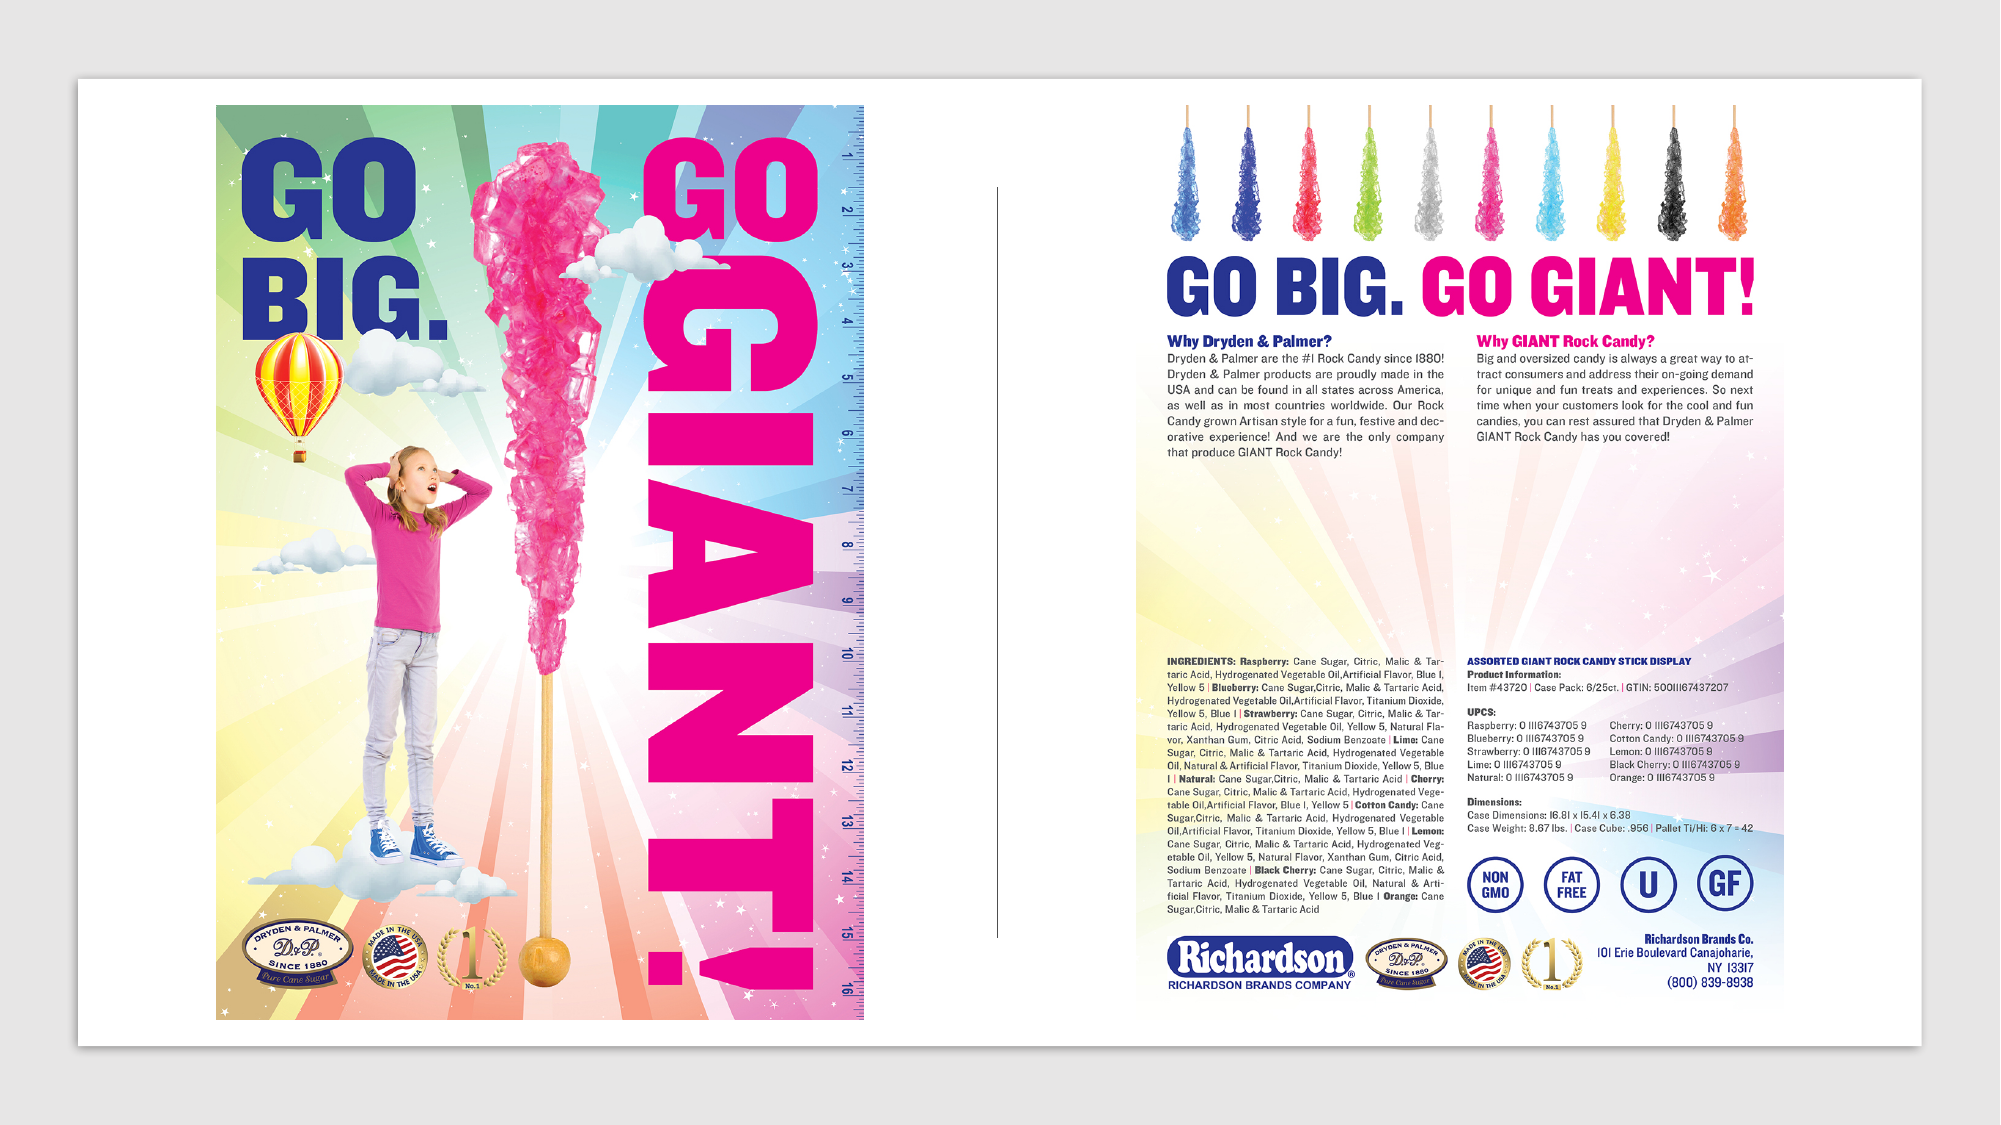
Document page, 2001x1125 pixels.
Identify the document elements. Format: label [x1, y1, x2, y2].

picture [216, 105, 864, 1020]
picture [1136, 105, 1784, 1020]
text_box [77, 78, 1923, 1047]
text_box [0, 0, 2000, 1125]
